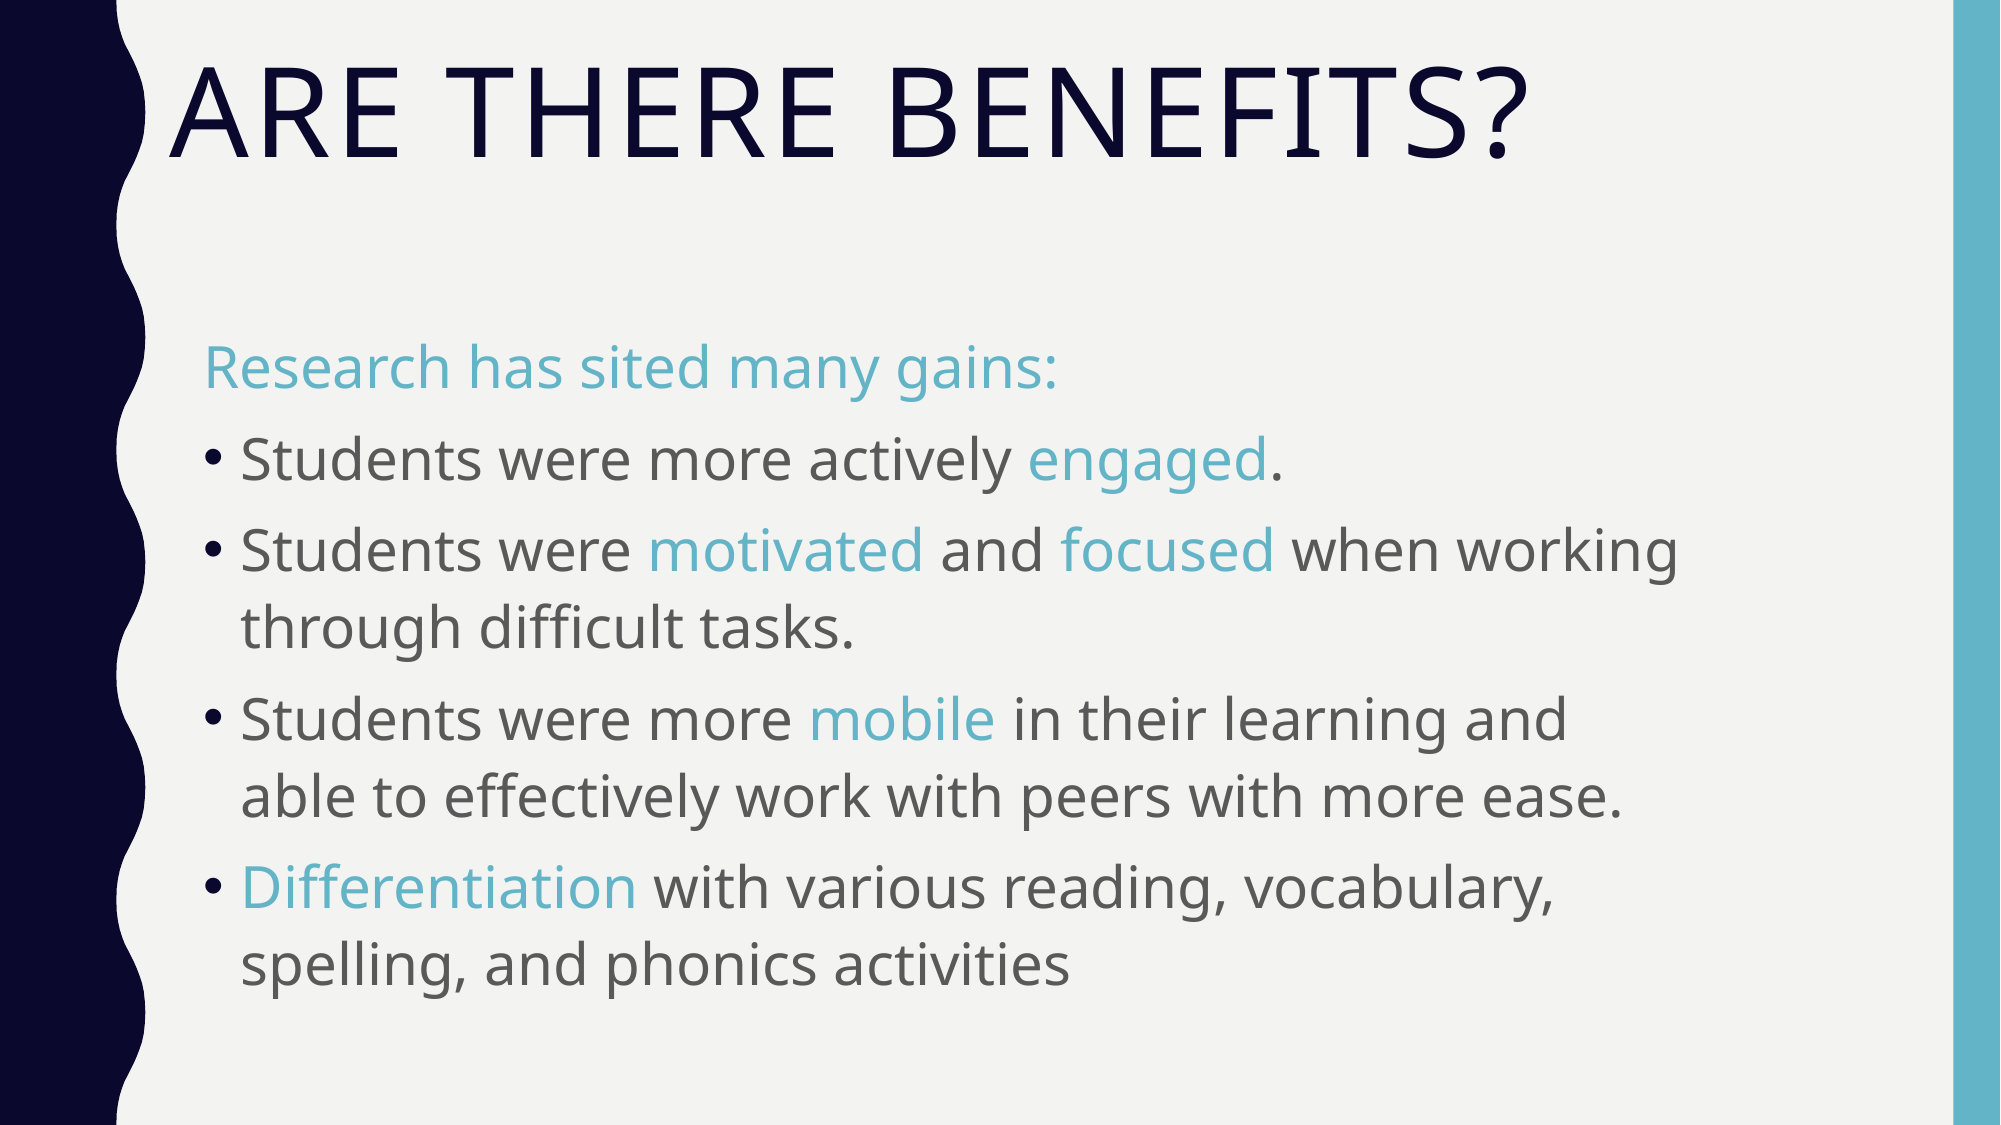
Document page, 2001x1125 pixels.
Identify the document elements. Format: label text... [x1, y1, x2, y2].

title Are there Benefits? [154, 41, 1825, 209]
list Research has sited many gains: Students were more actively engaged. Students were motivated and focused when working through difficult tasks. Students were more mobile in their learning and able to effectively work with peers with more ease. Differentiation with various reading, vocabulary, spelling, and phonics activities [188, 315, 1709, 959]
